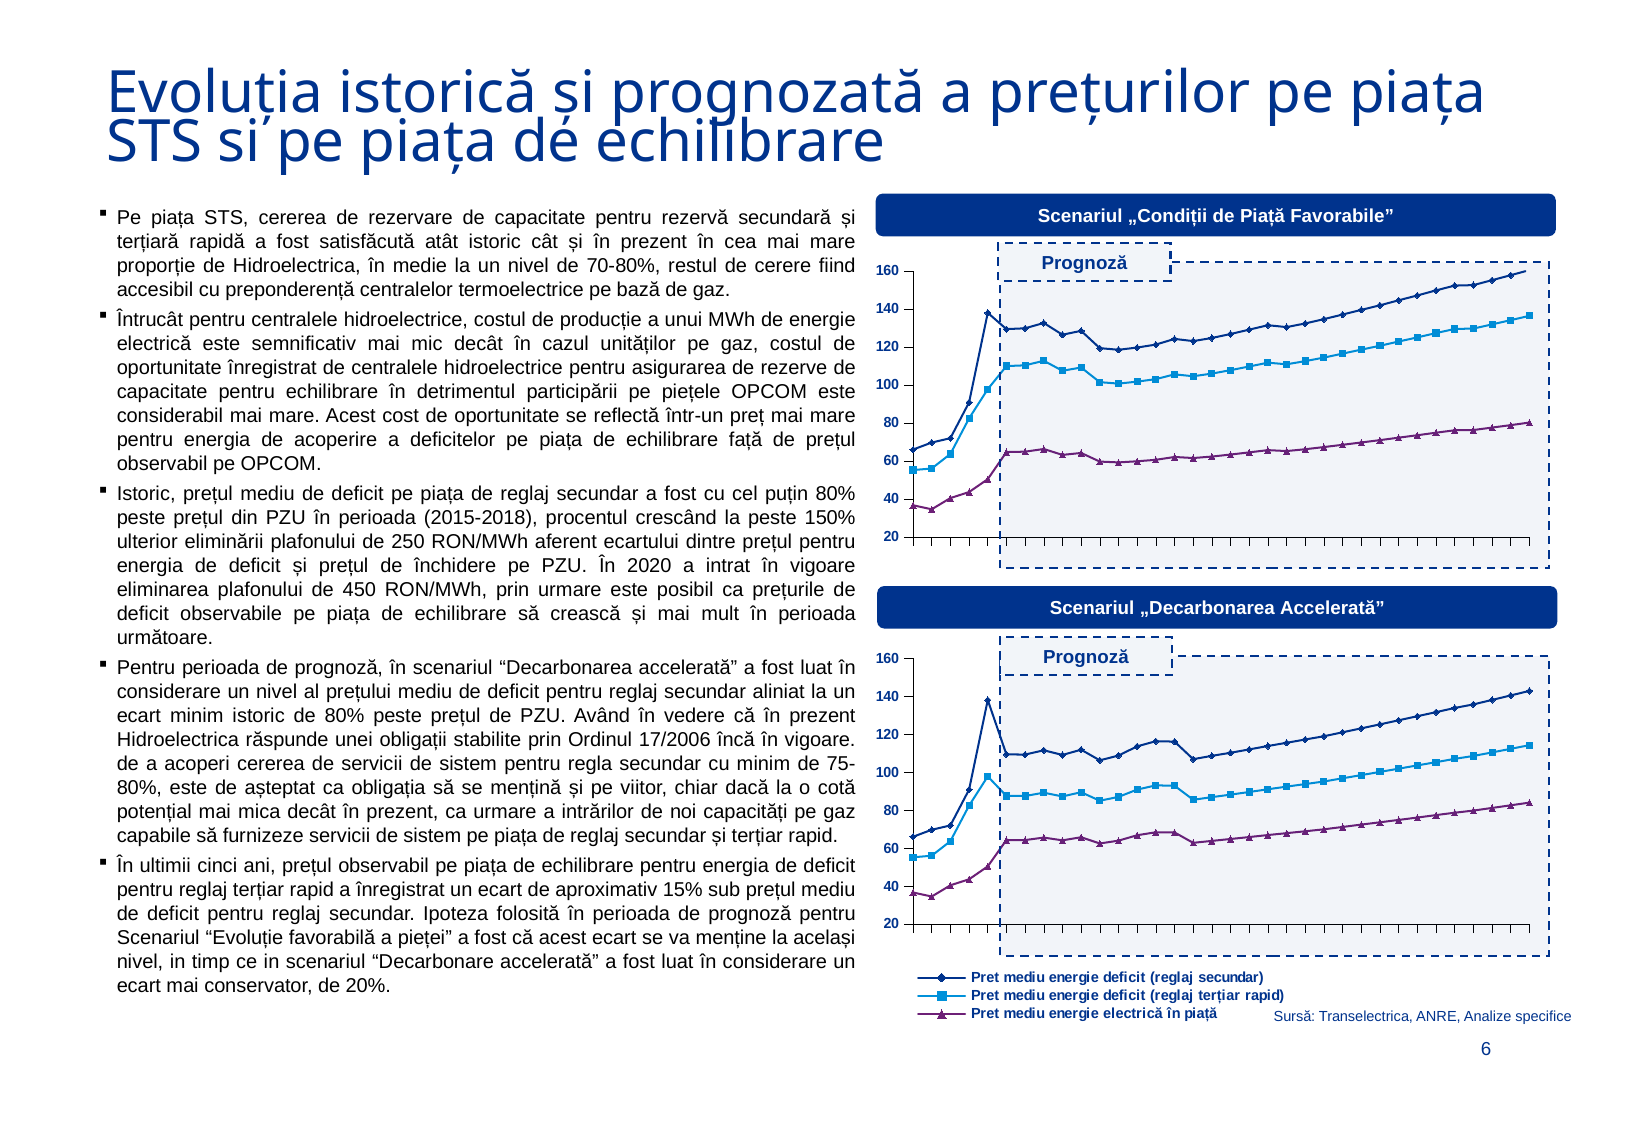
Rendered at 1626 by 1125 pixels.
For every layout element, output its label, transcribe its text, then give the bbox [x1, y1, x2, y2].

title Evoluția istorică și prognozată a prețurilor pe piața STS si pe piața de echilibrare [106, 73, 1550, 193]
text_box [839, 839, 1515, 1026]
text_box Sursă: Transelectrica, ANRE, Analize specifice [1258, 999, 1587, 1032]
text_box Scenariul „Decarbonarea Accelerată” [877, 586, 1558, 629]
text_box Pe piața STS, cererea de rezervare de capacitate pentru rezervă secundară și terțiară rapidă a fost satisfăcută atât istoric cât și în prezent în cea mai mare proporție de Hidroelectrica, în medie la un nivel de 70-80%, restul de cerere fiind accesibil cu preponderență centralelor termoelectrice pe bază de gaz. Întrucât pentru centralele hidroelectrice, costul de producție a unui MWh de energie electrică este semnificativ mai mic decât în cazul unităților pe gaz, costul de oportunitate înregistrat de centralele hidroelectrice pentru asigurarea de rezerve de capacitate pentru echilibrare în detrimentul participării pe piețele OPCOM este considerabil mai mare. Acest cost de oportunitate se reflectă într-un preț mai mare pentru energia de acoperire a deficitelor pe piața de echilibrare față de prețul observabil pe OPCOM. Istoric, prețul mediu de deficit pe piața de reglaj secundar a fost cu cel puțin 80% peste prețul din PZU în perioada (2015-2018), procentul crescând la peste 150% ulterior eliminării plafonului de 250 RON/MWh aferent ecartului dintre prețul pentru energia de deficit și prețul de închidere pe PZU. În 2020 a intrat în vigoare eliminarea plafonului de 450 RON/MWh, prin urmare este posibil ca prețurile de deficit observabile pe piața de echilibrare să crească și mai mult în perioada următoare. Pentru perioada de prognoză, în scenariul “Decarbonarea accelerată” a fost luat în considerare un nivel al prețului mediu de deficit pentru reglaj secundar aliniat la un ecart minim istoric de 80% peste prețul de PZU. Având în vedere că în prezent Hidroelectrica răspunde unei obligații stabilite prin Ordinul 17/2006 încă în vigoare. de a acoperi cererea de servicii de sistem pentru regla secundar cu minim de 75-80%, este de așteptat ca obligația să se mențină și pe viitor, chiar dacă la o cotă potențial mai mica decât în prezent, ca urmare a intrărilor de noi capacități pe gaz capabile să furnizeze servicii de sistem pe piața de reglaj secundar și terțiar rapid. În ultimii cinci ani, prețul observabil pe piața de echilibrare pentru energia de deficit pentru reglaj terțiar rapid a înregistrat un ecart de aproximativ 15% sub prețul mediu de deficit pentru reglaj secundar. Ipoteza folosită în perioada de prognoză pentru Scenariul “Evoluție favorabilă a pieței” a fost că acest ecart se va menține la același nivel, in timp ce in scenariul “Decarbonare accelerată” a fost luat în considerare un ecart mai conservator, de 20%. [83, 189, 871, 996]
text_box Scenariul „Condiții de Piață Favorabile” [875, 193, 1556, 236]
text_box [875, 233, 1551, 572]
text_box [875, 620, 1551, 959]
